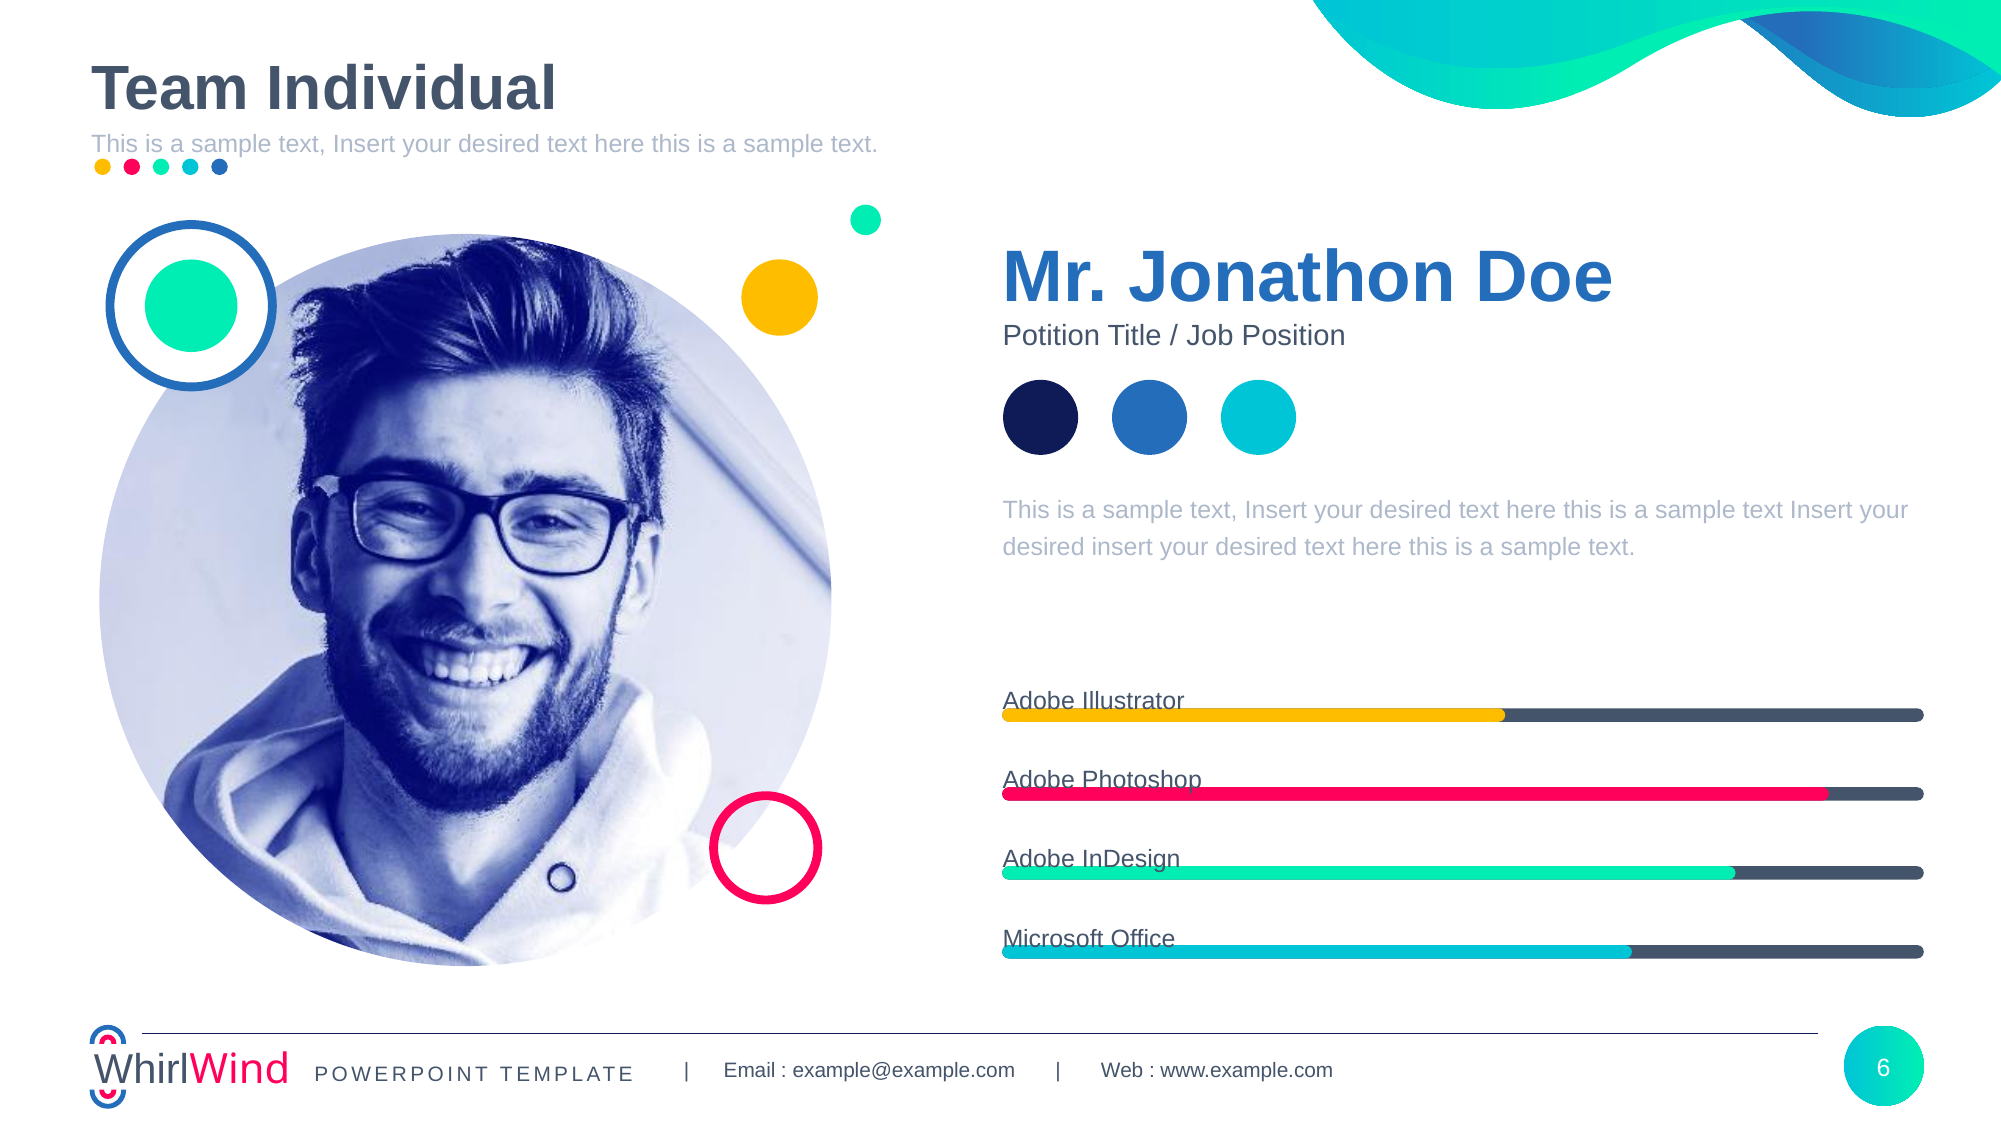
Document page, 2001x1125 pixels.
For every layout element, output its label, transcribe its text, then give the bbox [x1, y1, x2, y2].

text_box Mr. Jonathon Doe Potition Title / Job Position [987, 221, 1930, 359]
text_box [1002, 945, 1924, 959]
text_box This is a sample text, Insert your desired text here this is a sample text Insert your desired insert your desired text here this is a sample text. [987, 478, 1931, 569]
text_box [1311, 0, 2000, 117]
slide_number 6 [1837, 1036, 1930, 1096]
text_box [152, 223, 230, 233]
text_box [1003, 379, 1297, 455]
text_box [849, 203, 882, 237]
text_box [1002, 708, 1924, 722]
title Team Individual [76, 39, 1924, 130]
picture [99, 233, 832, 967]
text_box Adobe Illustrator Adobe Photoshop Adobe InDesign Microsoft Office [987, 627, 1238, 960]
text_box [1002, 787, 1924, 801]
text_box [1002, 866, 1924, 880]
